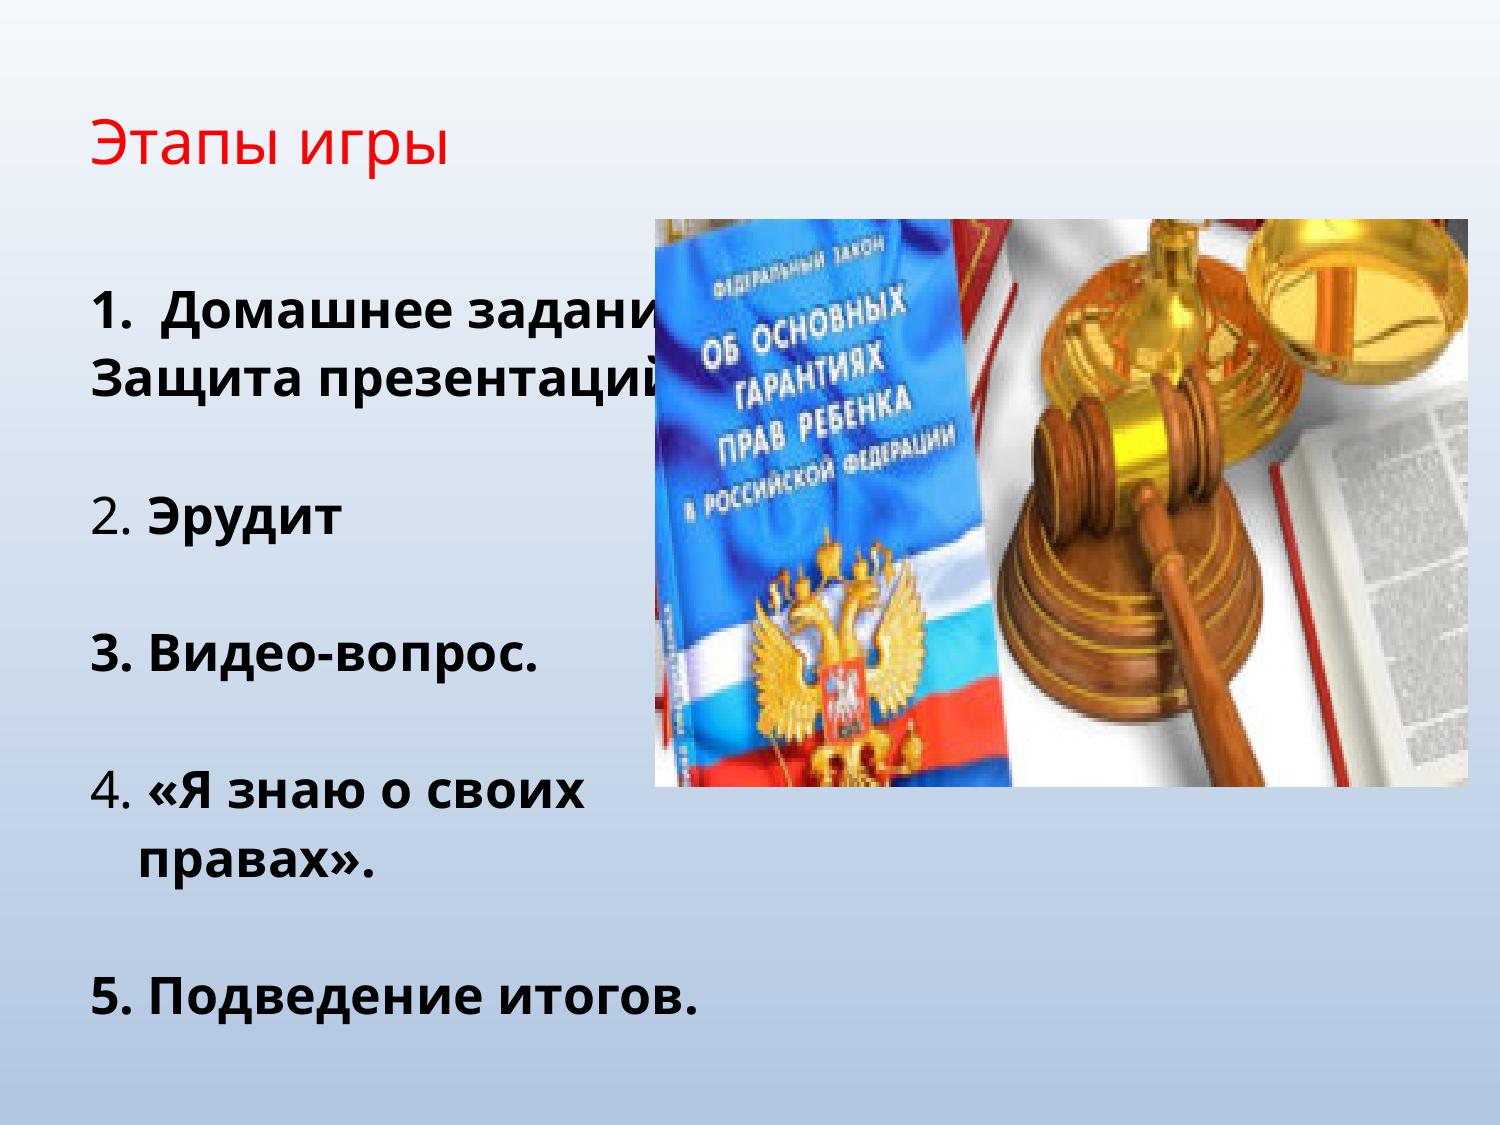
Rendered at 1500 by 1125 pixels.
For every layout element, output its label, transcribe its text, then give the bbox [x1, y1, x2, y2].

title Этапы игры [75, 19, 951, 185]
list Домашнее задание. Защита презентаций. 2. Эрудит 3. Видео-вопрос. 4. «Я знаю о своих правах». 5. Подведение итогов. [75, 262, 809, 1047]
picture [655, 219, 1468, 788]
